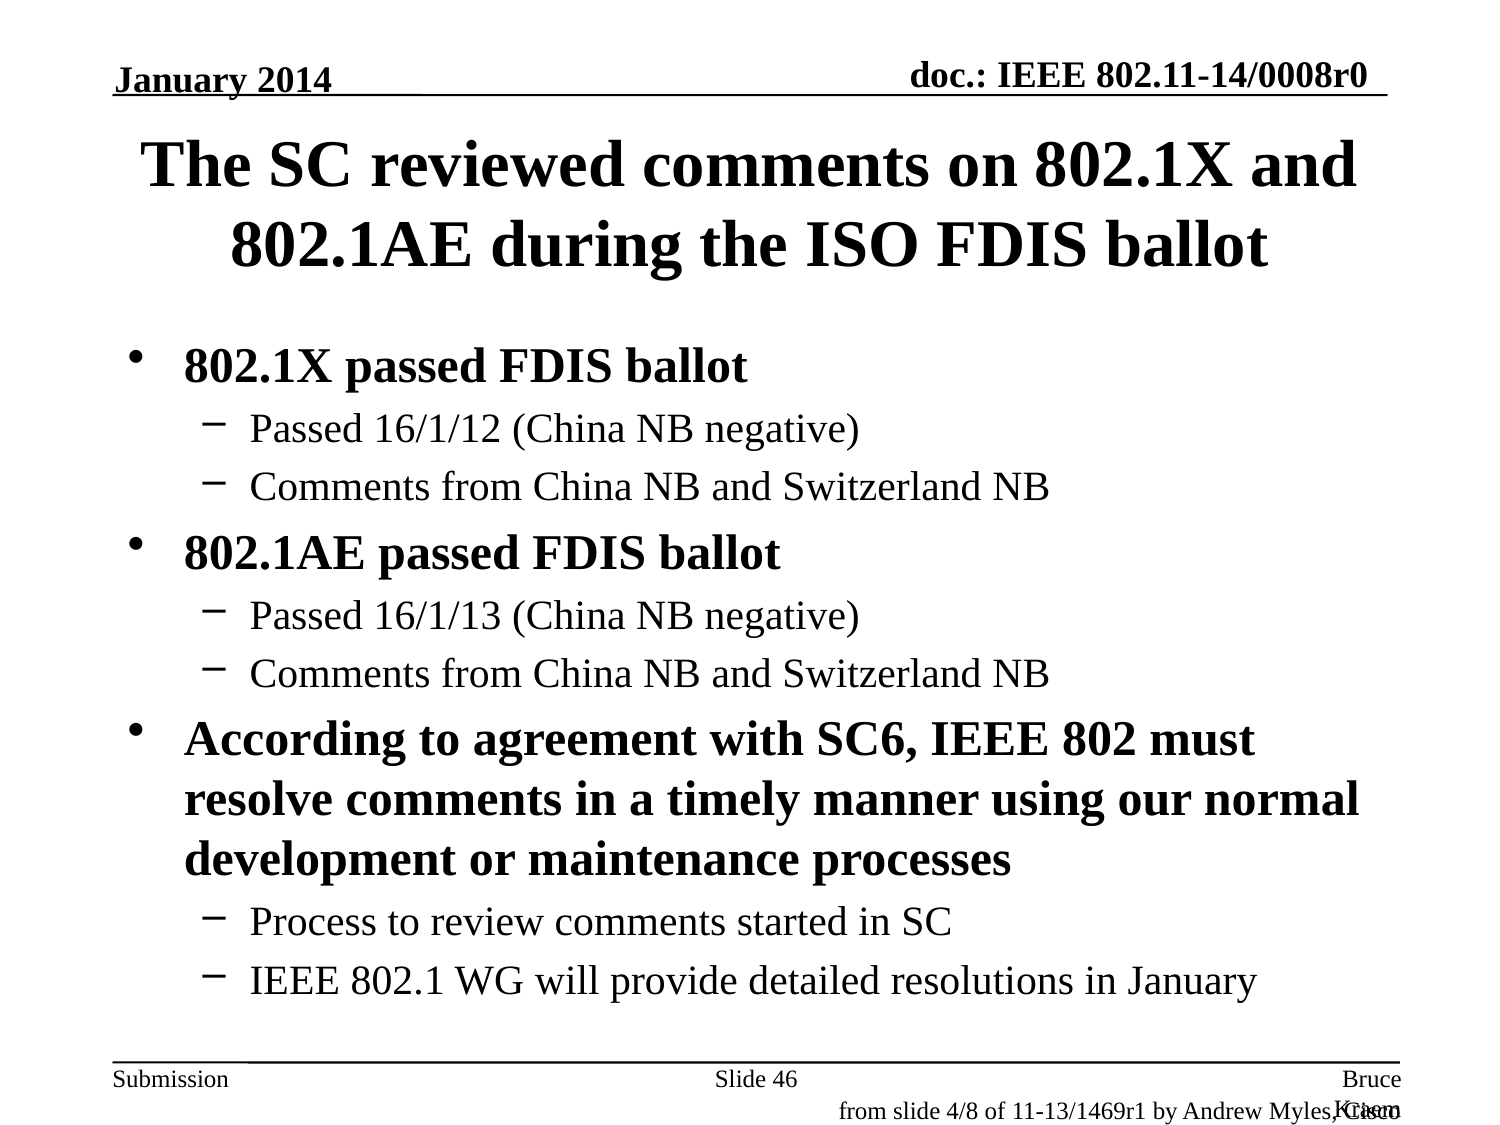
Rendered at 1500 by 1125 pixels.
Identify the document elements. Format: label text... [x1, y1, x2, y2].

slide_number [114, 54, 374, 100]
title The SC reviewed comments on 802.1X and 802.1AE during the ISO FDIS ballot [112, 112, 1388, 288]
text_box from slide 4/8 of 11-13/1469r1 by Andrew Myles, Cisco [343, 1087, 1417, 1125]
footer Bruce Kraemer, Marvell [1325, 1062, 1402, 1087]
slide_number Slide 46 [712, 1062, 800, 1087]
list 802.1X passed FDIS ballot Passed 16/1/12 (China NB negative) Comments from China NB and Switzerland NB 802.1AE passed FDIS ballot Passed 16/1/13 (China NB negative) Comments from China NB and Switzerland NB According to agreement with SC6, IEEE 802 must resolve comments in a timely manner using our normal development or maintenance processes Process to review comments started in SC IEEE 802.1 WG will provide detailed resolutions in January [112, 324, 1388, 1000]
